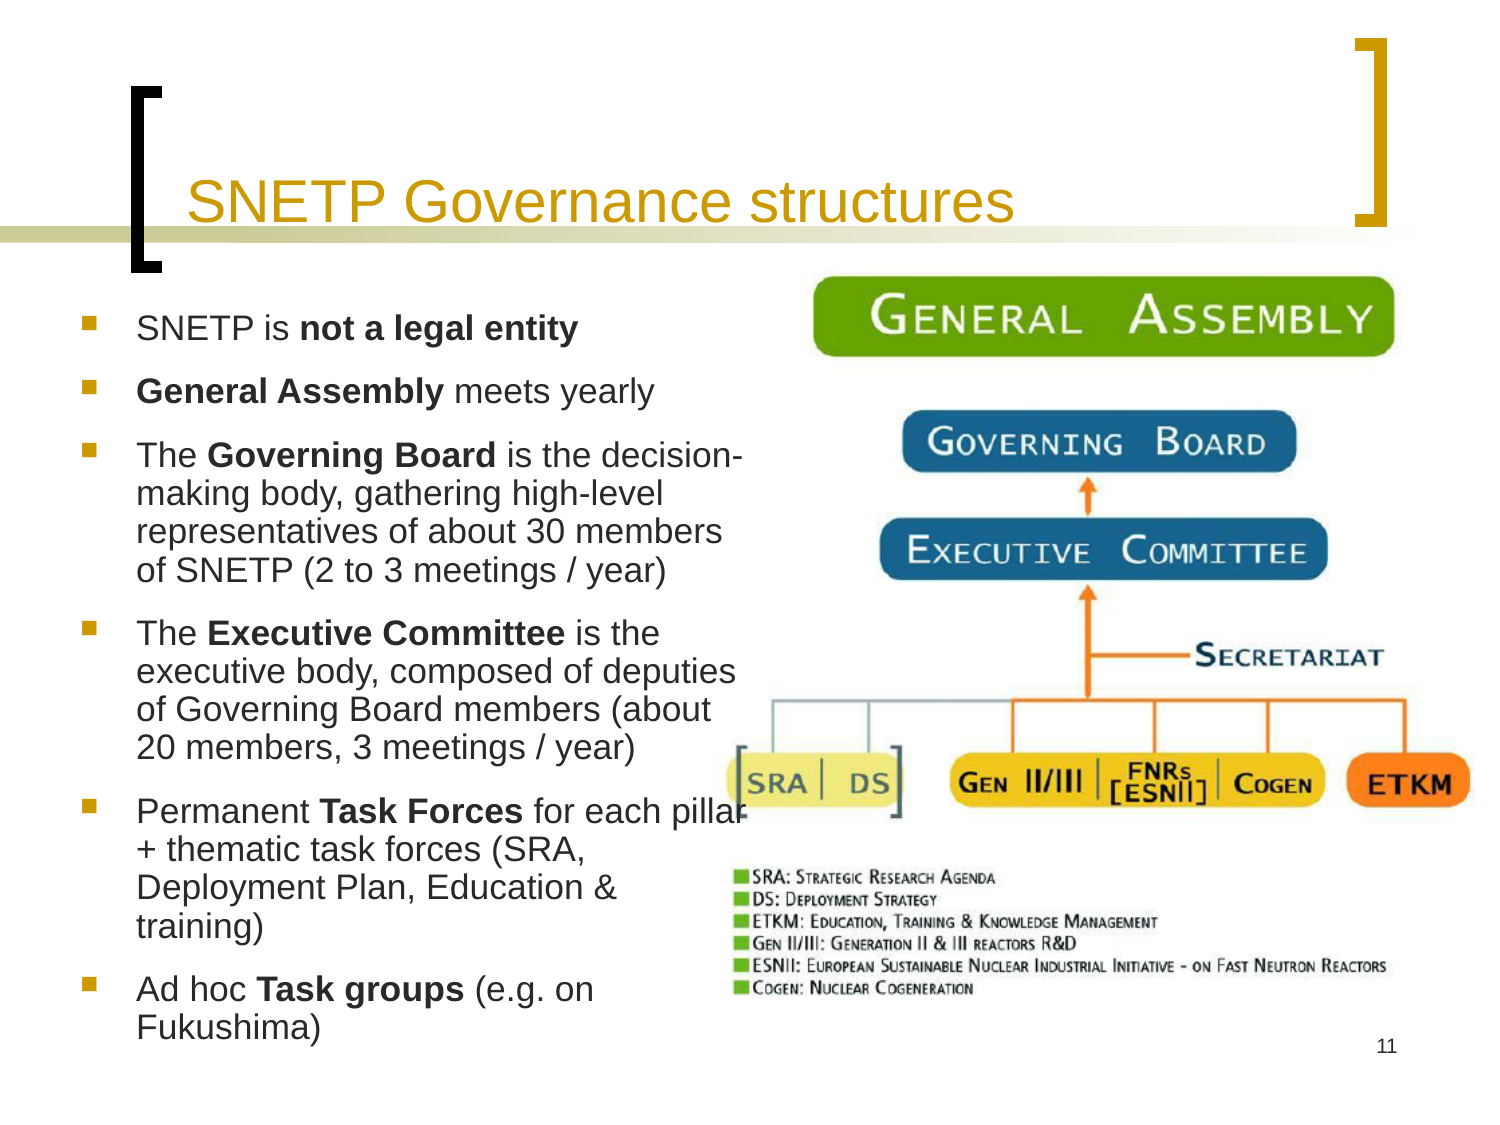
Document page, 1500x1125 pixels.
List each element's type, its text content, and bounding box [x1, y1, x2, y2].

title SNETP Governance structures [171, 54, 1388, 243]
list SNETP is not a legal entity General Assembly meets yearly The Governing Board is the decision-making body, gathering high-level representatives of about 30 members of SNETP (2 to 3 meetings / year) The Executive Committee is the executive body, composed of deputies of Governing Board members (about 20 members, 3 meetings / year) Permanent Task Forces for each pillar + thematic task forces (SRA, Deployment Plan, Education & training) Ad hoc Task groups (e.g. on Fukushima) [64, 302, 762, 1071]
picture [693, 255, 1497, 1008]
text_box 11 [1099, 1024, 1413, 1100]
